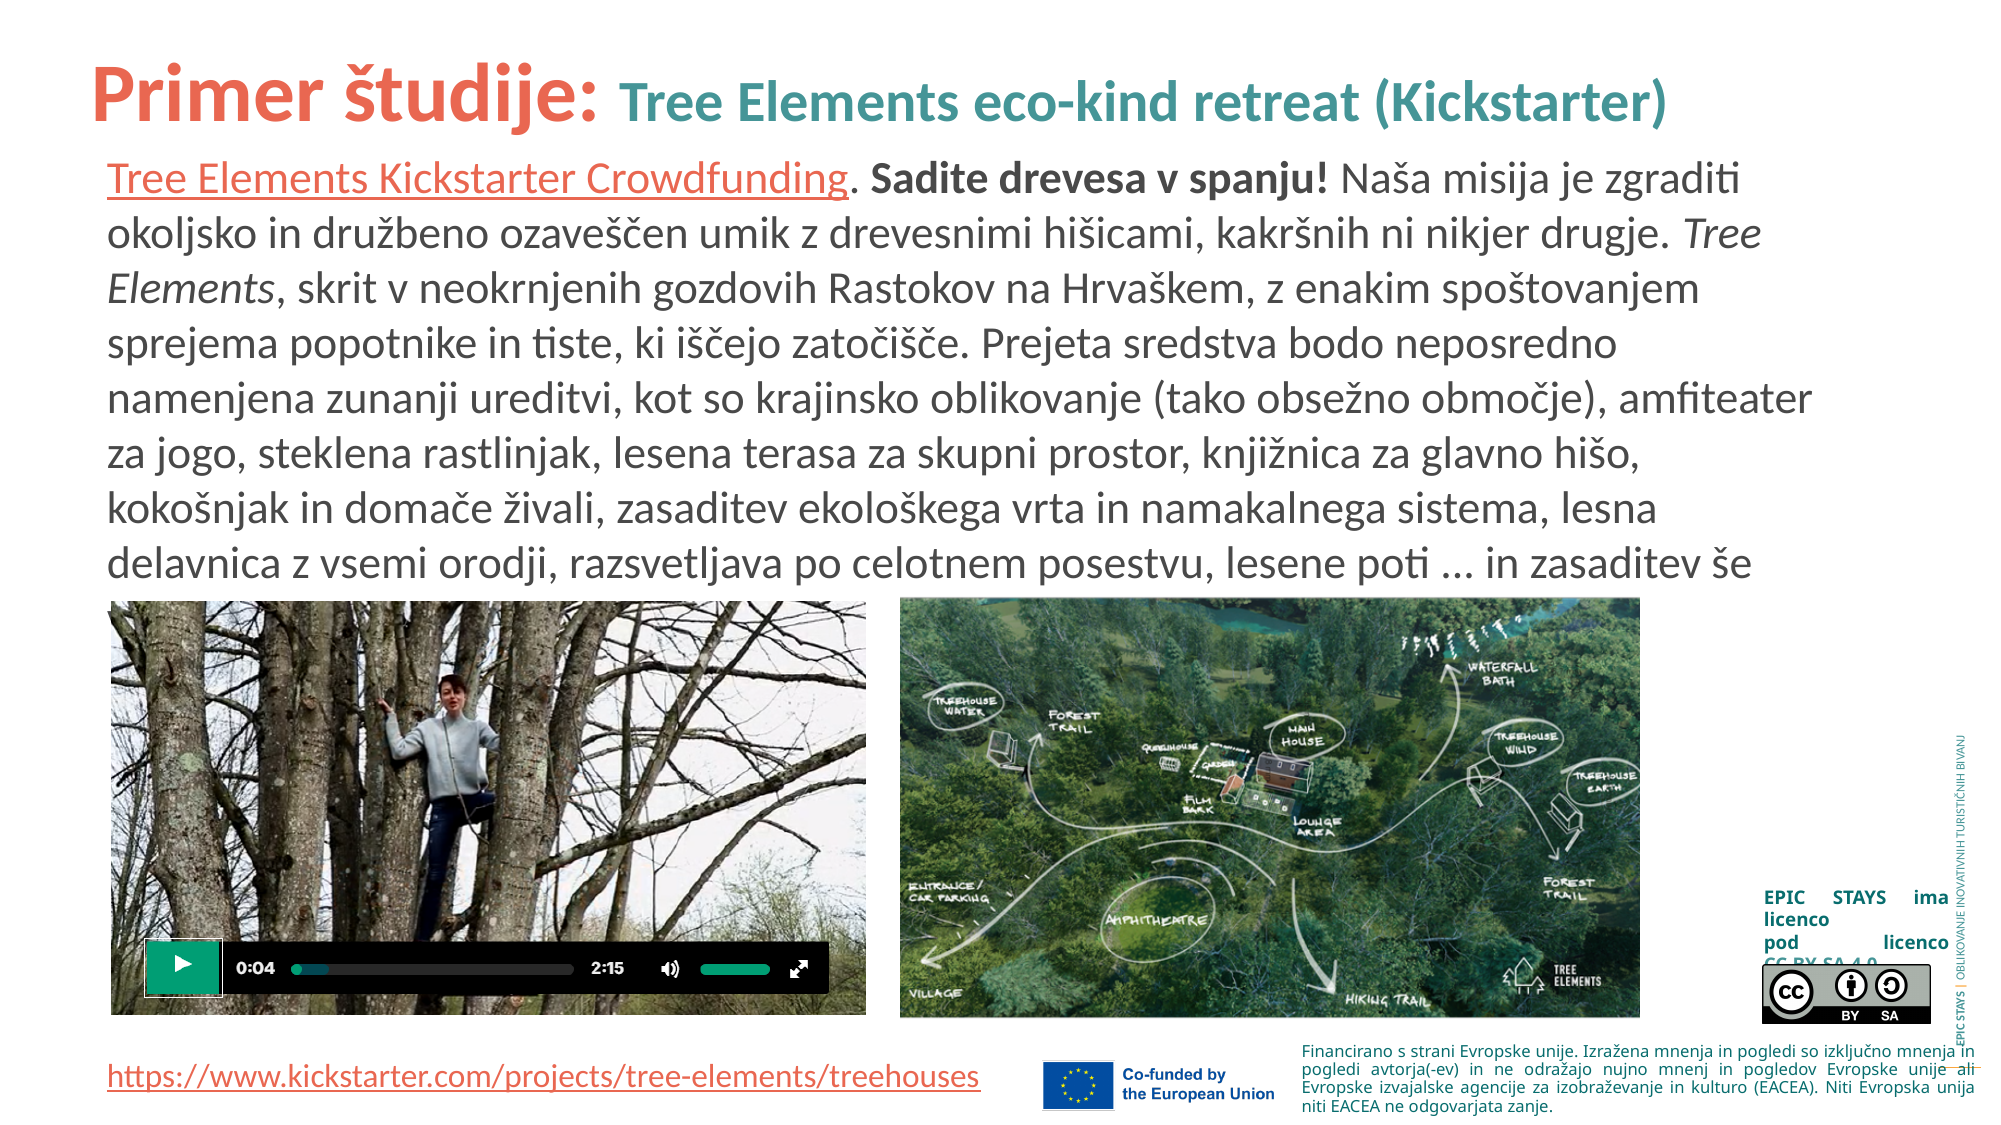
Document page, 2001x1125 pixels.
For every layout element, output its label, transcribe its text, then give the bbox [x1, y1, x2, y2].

list Tree Elements Kickstarter Crowdfunding. Sadite drevesa v spanju! Naša misija je zgraditi okoljsko in družbeno ozaveščen umik z drevesnimi hišicami, kakršnih ni nikjer drugje. Tree Elements, skrit v neokrnjenih gozdovih Rastokov na Hrvaškem, z enakim spoštovanjem sprejema popotnike in tiste, ki iščejo zatočišče. Prejeta sredstva bodo neposredno namenjena zunanji ureditvi, kot so krajinsko oblikovanje (tako obsežno območje), amfiteater za jogo, steklena rastlinjak, lesena terasa za skupni prostor, knjižnica za glavno hišo, kokošnjak in domače živali, zasaditev ekološkega vrta in namakalnega sistema, lesna delavnica z vsemi orodji, razsvetljava po celotnem posestvu, lesene poti ... in zasaditev še več dreves! [92, 140, 1834, 715]
text_box https://www.kickstarter.com/projects/tree-elements/treehouses [92, 1046, 1286, 1102]
picture [111, 601, 866, 1015]
picture [900, 592, 1640, 1024]
picture [1040, 1059, 1292, 1112]
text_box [1749, 901, 1964, 1024]
list Primer študije: Tree Elements eco-kind retreat (Kickstarter) [76, 30, 1818, 163]
text_box Financirano s strani Evropske unije. Izražena mnenja in pogledi so izključno mnenja in pogledi avtorja(-ev) in ne odražajo nujno mnenj in pogledov Evropske unije ali Evropske izvajalske agencije za izobraževanje in kulturo (EACEA). Niti Evropska unija niti EACEA ne odgovarjata zanje. [1286, 1035, 1992, 1123]
